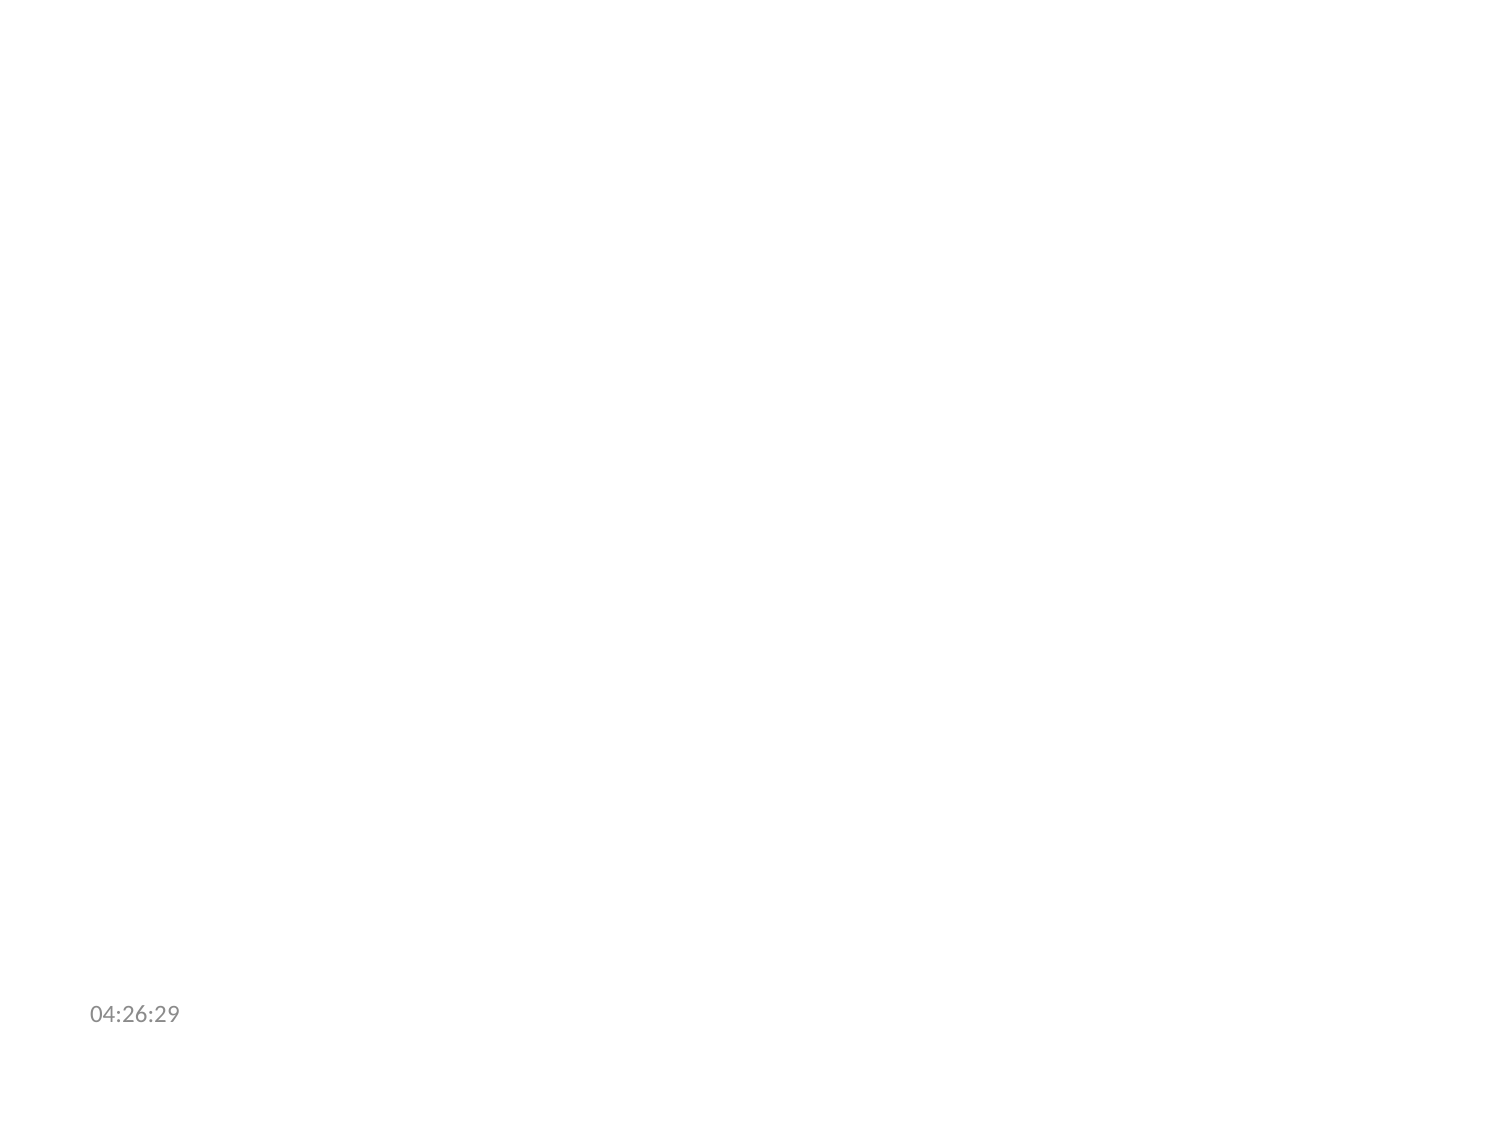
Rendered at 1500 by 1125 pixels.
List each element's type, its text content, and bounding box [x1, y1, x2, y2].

text_box 15:35:09 [75, 982, 425, 1043]
